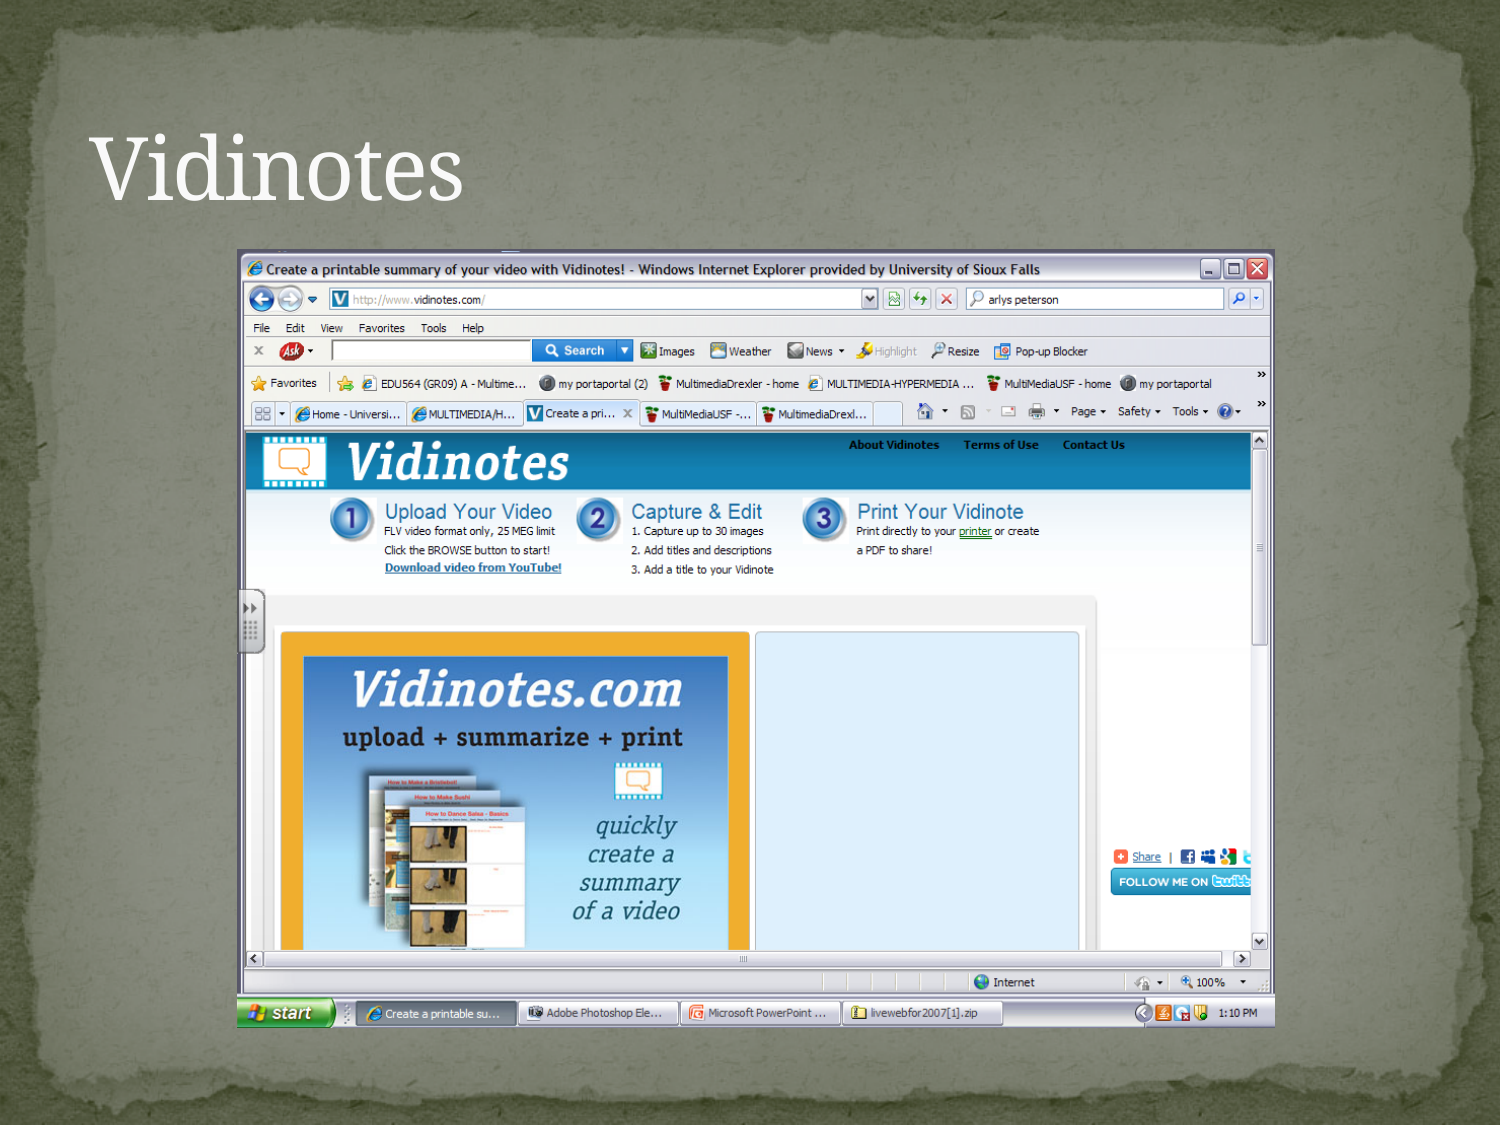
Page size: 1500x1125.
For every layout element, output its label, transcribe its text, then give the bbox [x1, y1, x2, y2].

picture [237, 249, 1275, 1028]
title Vidinotes [74, 24, 1425, 225]
